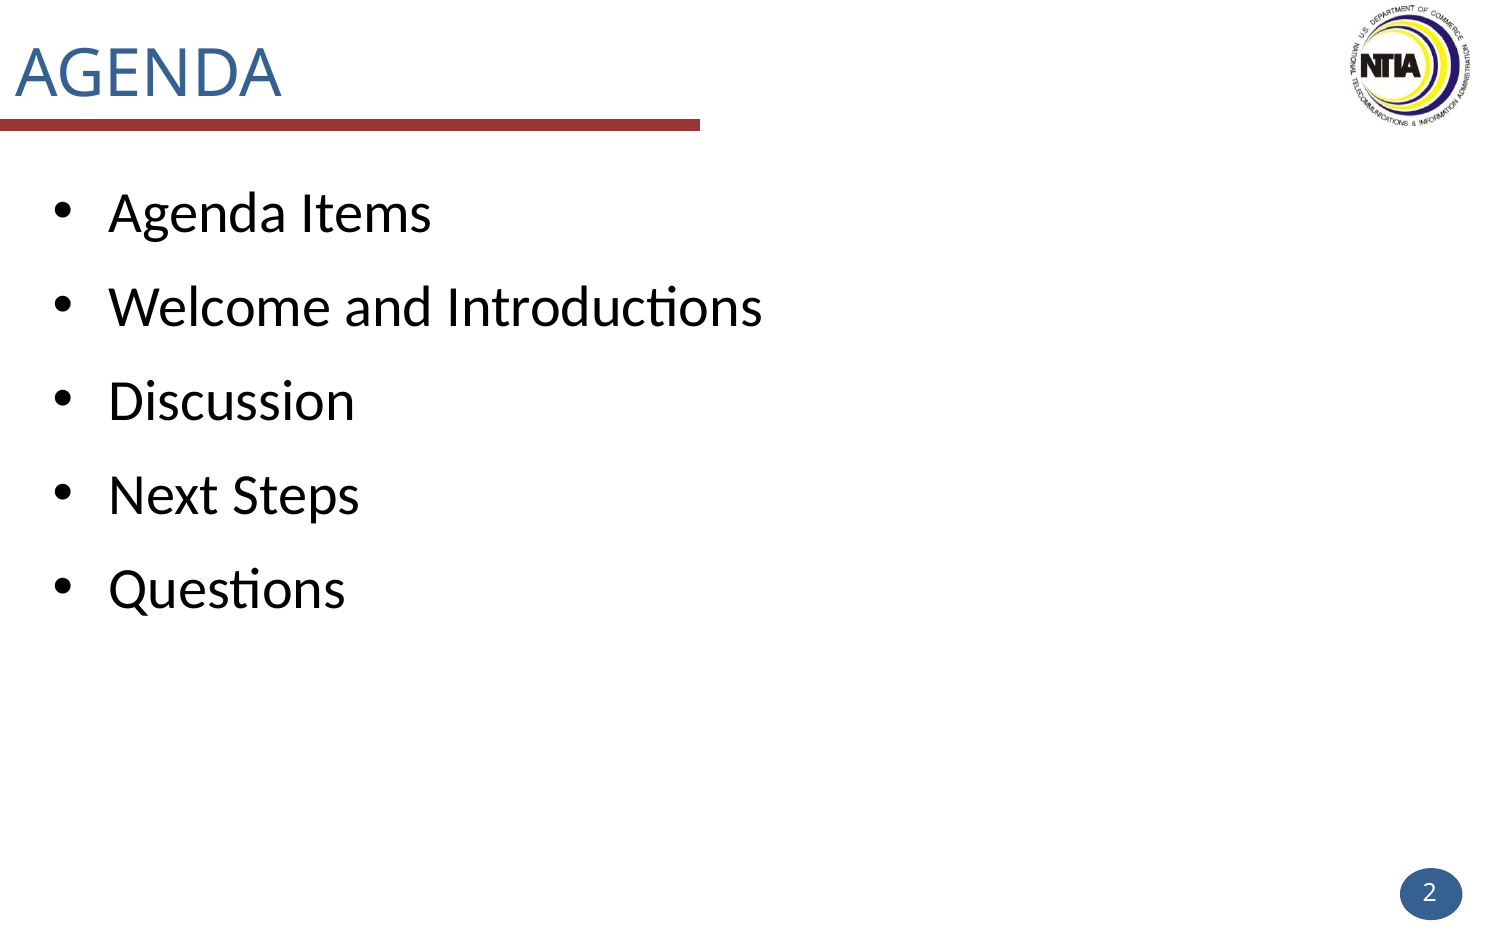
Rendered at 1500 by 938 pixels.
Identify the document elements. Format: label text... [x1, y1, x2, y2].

picture [1350, 5, 1470, 126]
list Agenda Items Welcome and Introductions Discussion Next Steps Questions [37, 166, 1488, 927]
title Agenda [0, 20, 1275, 119]
slide_number 2 [1398, 868, 1462, 919]
